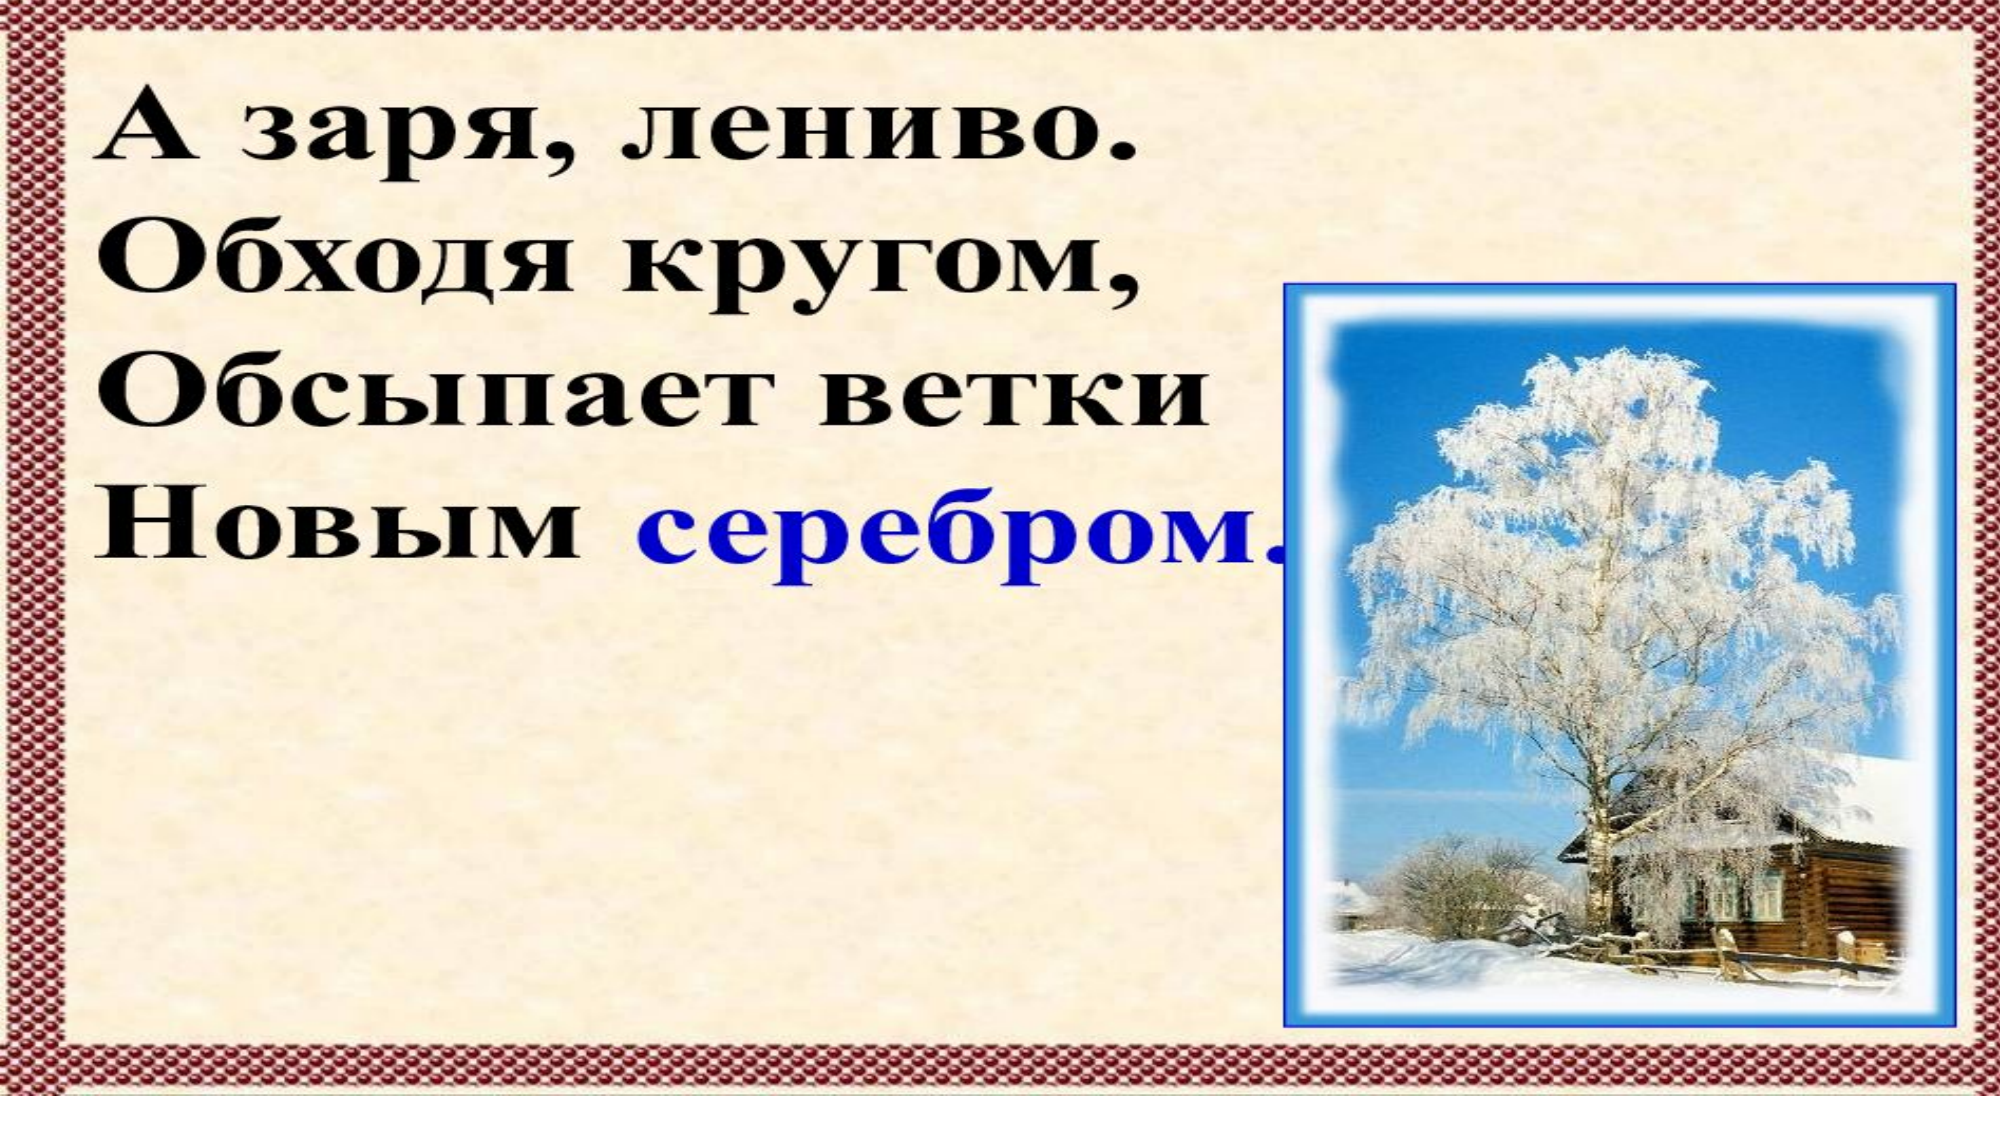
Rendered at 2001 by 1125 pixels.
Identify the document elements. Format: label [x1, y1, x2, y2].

list [0, 0, 2000, 1096]
